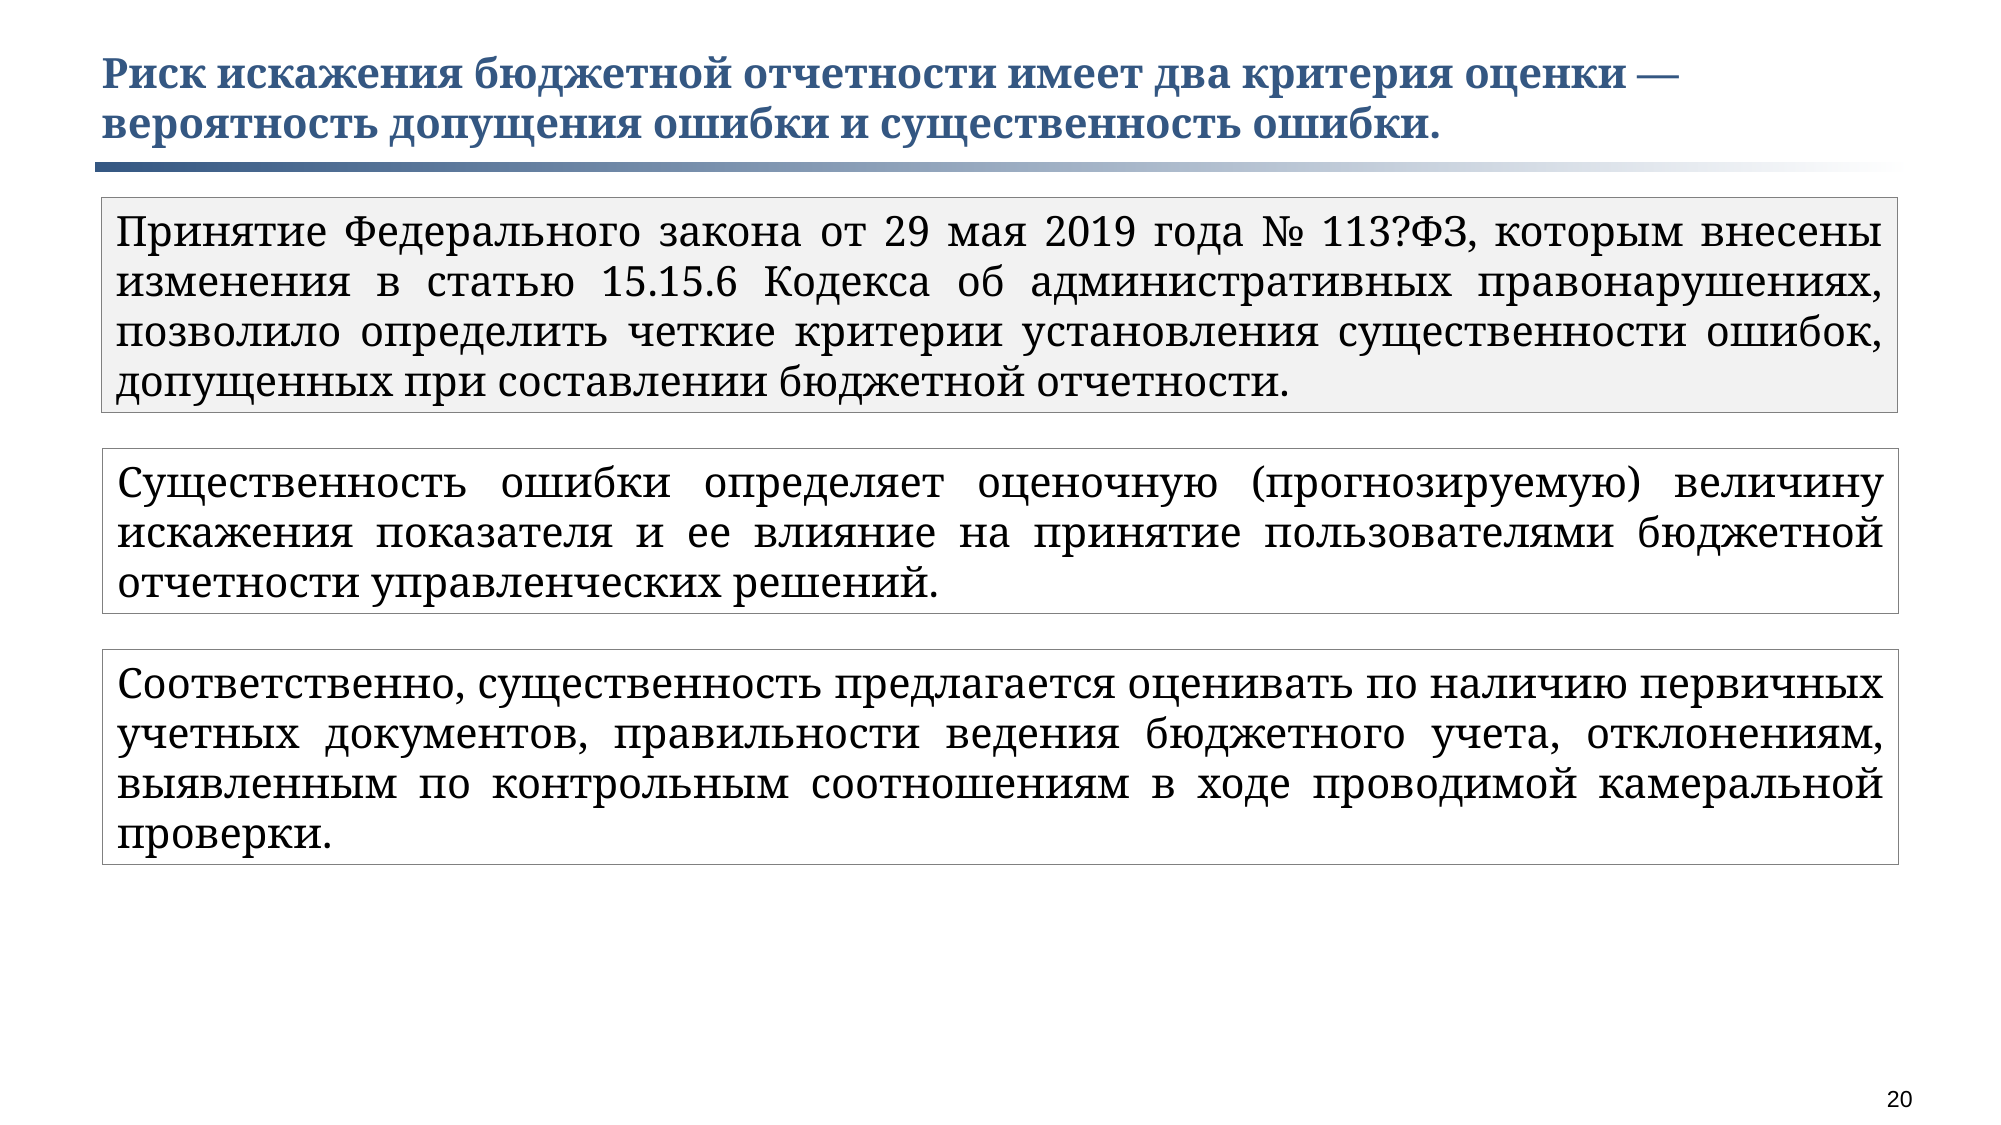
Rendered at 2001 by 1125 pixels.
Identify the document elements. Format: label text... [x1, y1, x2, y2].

text_box Существенность ошибки определяет оценочную (прогнозируемую) величину искажения показателя и ее влияние на принятие пользователями бюджетной отчетности управленческих решений. [102, 448, 1899, 614]
text_box Соответственно, существенность предлагается оценивать по наличию первичных учетных документов, правильности ведения бюджетного учета, отклонениям, выявленным по контрольным соотношениям в ходе проводимой камеральной проверки. [102, 649, 1899, 865]
text_box Принятие Федерального закона от 29 мая 2019 года № 113?ФЗ, которым внесены изменения в статью 15.15.6 Кодекса об административных правонарушениях, позволило определить четкие критерии установления существенности ошибок, допущенных при составлении бюджетной отчетности. [101, 197, 1898, 413]
text_box Риск искажения бюджетной отчетности имеет два критерия оценки — вероятность допущения ошибки и существенность ошибки. [87, 39, 1748, 131]
